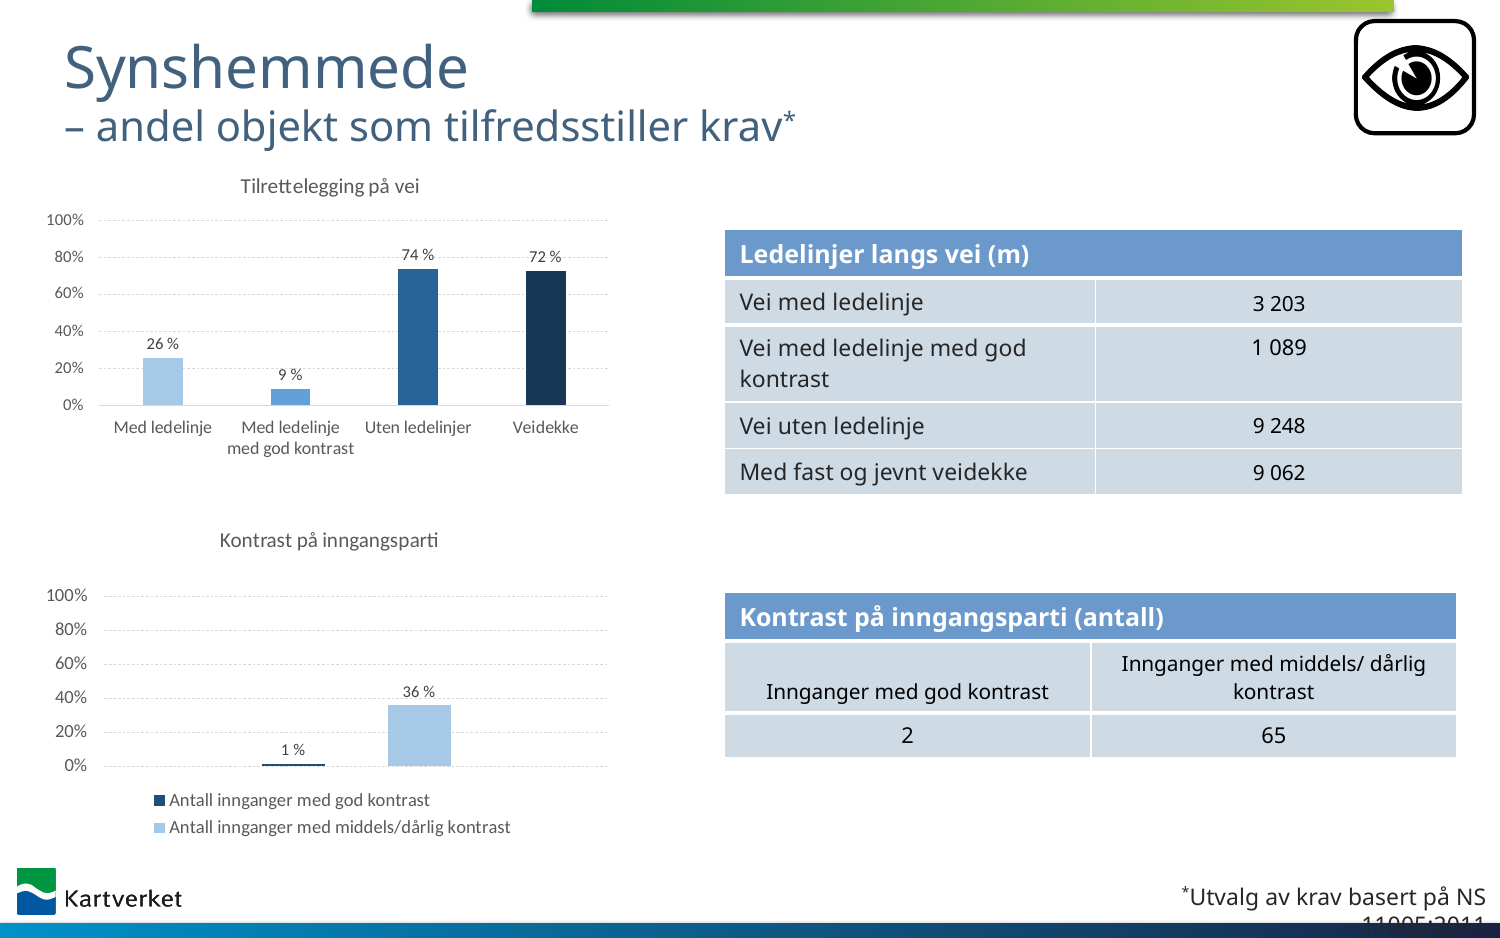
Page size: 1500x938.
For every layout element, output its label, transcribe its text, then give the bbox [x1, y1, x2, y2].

picture [41, 520, 618, 846]
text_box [1355, 20, 1475, 134]
table_cell Innganger med middels/ dårlig kontrast [1092, 643, 1456, 711]
table_cell Vei med ledelinje med god kontrast [725, 327, 1095, 401]
picture [41, 166, 619, 492]
table_cell 9 248 [1096, 403, 1462, 448]
text_box *Utvalg av krav basert på NS 11005:2011 [1068, 873, 1500, 938]
table_cell 9 062 [1096, 449, 1462, 494]
table_cell Vei uten ledelinje [725, 403, 1095, 448]
table_header Kontrast på inngangsparti (antall) [725, 593, 1456, 639]
table_cell 1 089 [1096, 327, 1462, 401]
table_cell 2 [725, 715, 1090, 757]
table_cell Vei med ledelinje [725, 280, 1095, 323]
table_cell 65 [1092, 715, 1456, 757]
table_cell Innganger med god kontrast [725, 643, 1090, 711]
table_cell Med fast og jevnt veidekke [725, 449, 1095, 494]
table_header Ledelinjer langs vei (m) [725, 230, 1462, 276]
table_cell 3 203 [1096, 280, 1462, 323]
text_box Synshemmede – andel objekt som tilfredsstiller krav* [49, 24, 1431, 158]
